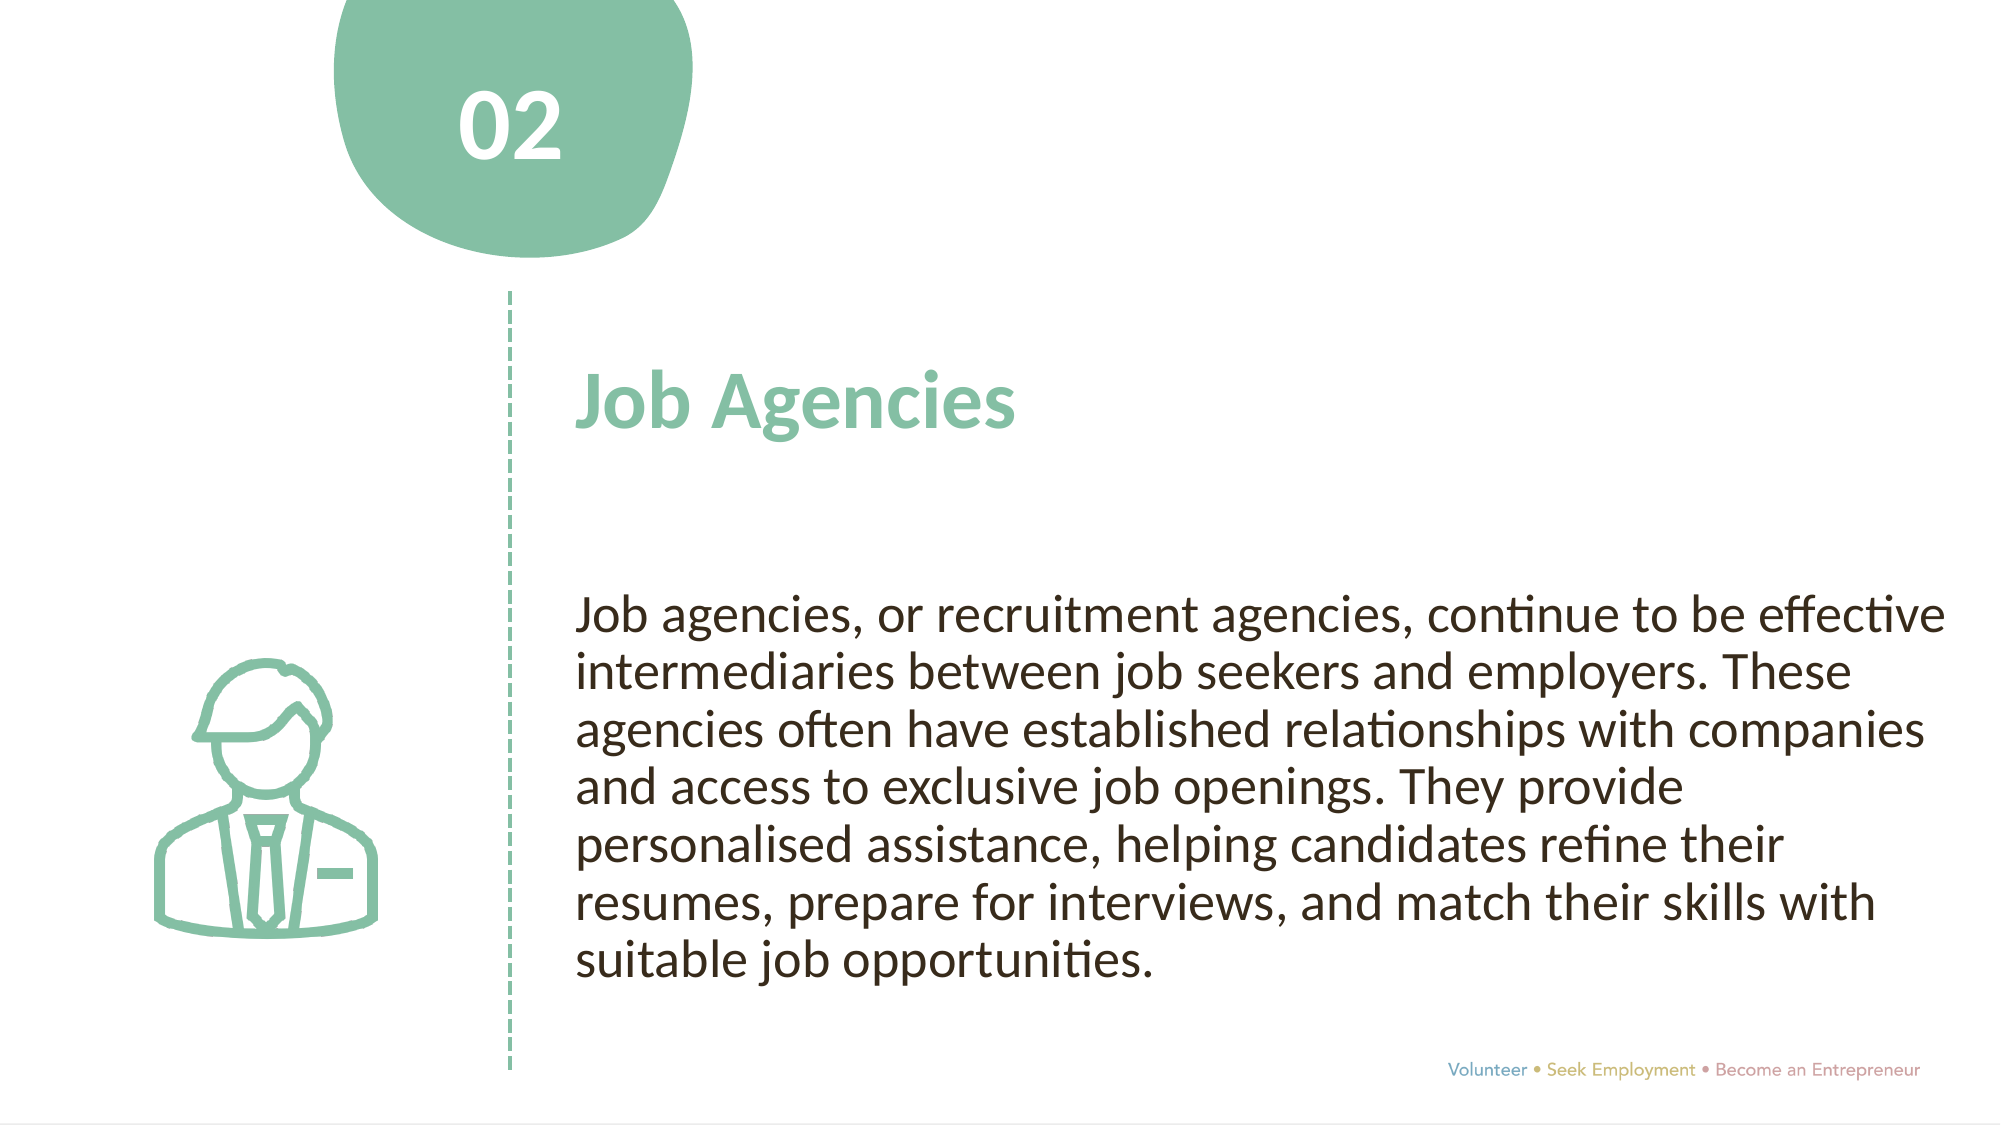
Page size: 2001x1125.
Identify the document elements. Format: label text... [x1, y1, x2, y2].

text_box Job agencies, or recruitment agencies, continue to be effective intermediaries between job seekers and employers. These agencies often have established relationships with companies and access to exclusive job openings. They provide personalised assistance, helping candidates refine their resumes, prepare for interviews, and match their skills with suitable job opportunities. [560, 578, 1969, 907]
text_box [333, 0, 693, 258]
picture [1418, 1046, 1971, 1103]
text_box 02 [443, 62, 634, 203]
text_box Job Agencies [560, 354, 1840, 499]
picture [94, 627, 436, 969]
